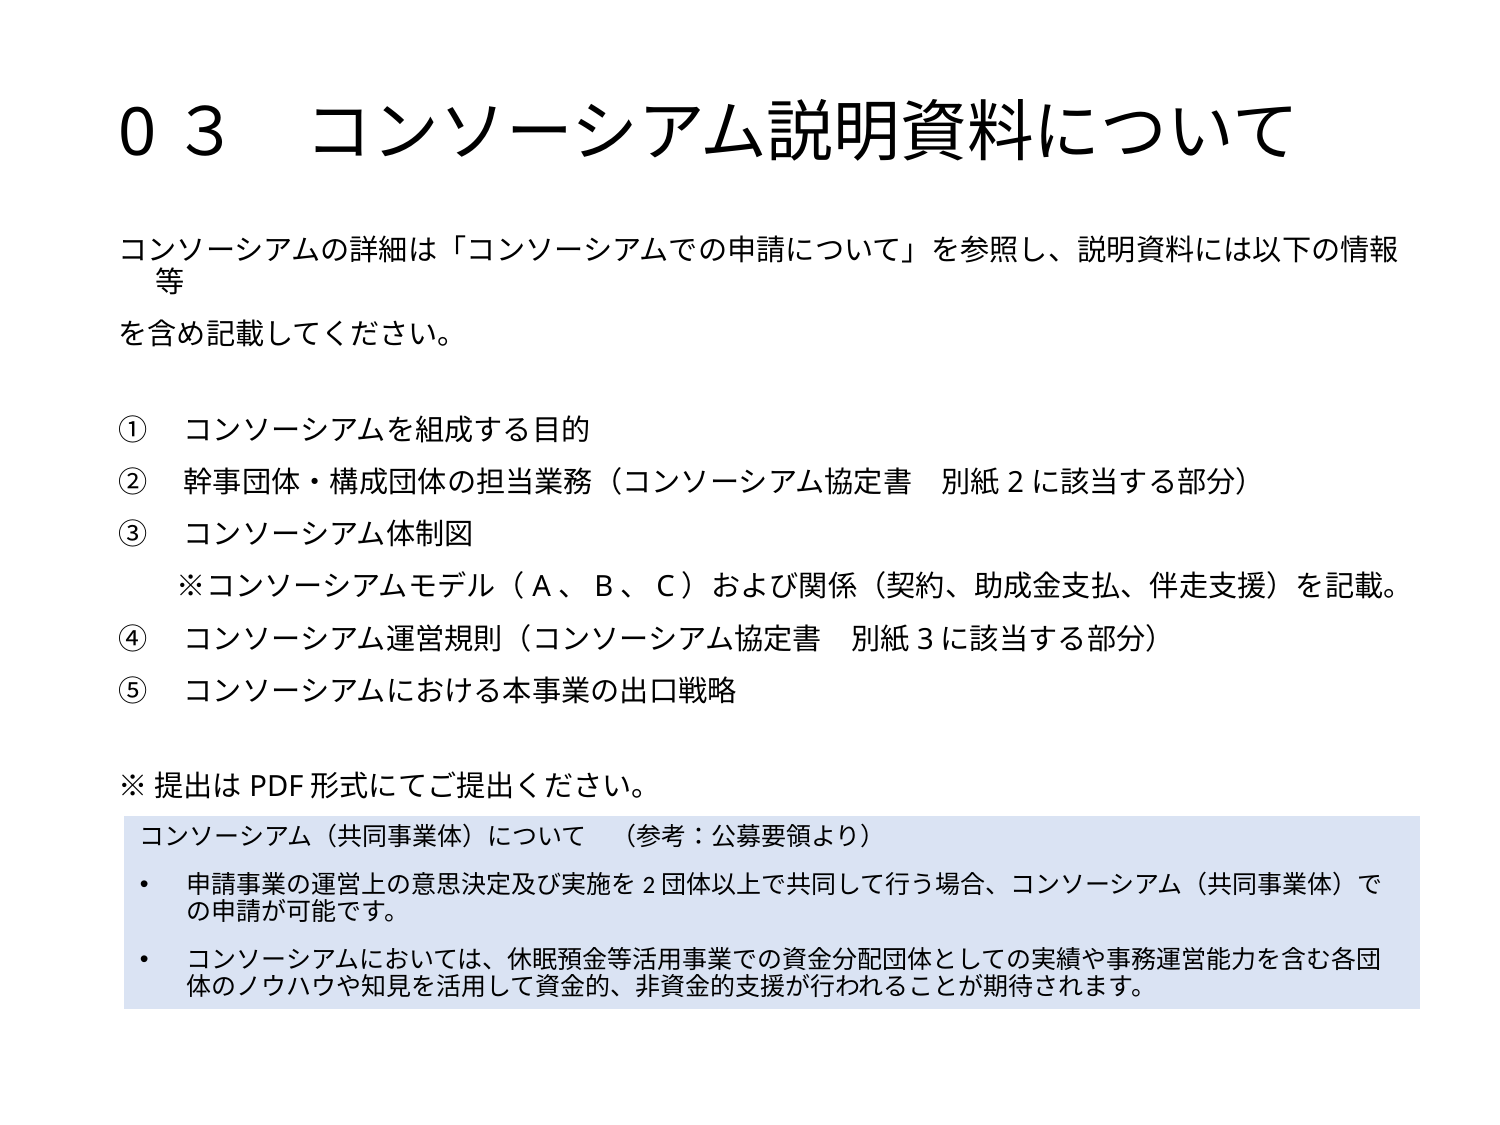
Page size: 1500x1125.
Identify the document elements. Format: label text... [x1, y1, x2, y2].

text_box コンソーシアム（共同事業体）について （参考：公募要領より） 申請事業の運営上の意思決定及び実施を2団体以上で共同して行う場合、コンソーシアム（共同事業体）での申請が可能です。 コンソーシアムにおいては、休眠預金等活用事業での資金分配団体としての実績や事務運営能力を含む各団体のノウハウや知見を活用して資金的、非資金的支援が行われることが期待されます。 [124, 816, 1420, 1009]
title 0３ コンソーシアム説明資料について [103, 21, 1397, 228]
list コンソーシアムの詳細は「コンソーシアムでの申請について」を参照し、説明資料には以下の情報等 を含め記載してください。 ① コンソーシアムを組成する目的 ② 幹事団体・構成団体の担当業務（コンソーシアム協定書 別紙2に該当する部分） ③ コンソーシアム体制図 ※コンソーシアムモデル（A、B、C）および関係（契約、助成金支払、伴走支援）を記載。 ④ コンソーシアム運営規則（コンソーシアム協定書 別紙3に該当する部分） ⑤ コンソーシアムにおける本事業の出口戦略 ※提出はPDF形式にてご提出ください。 [103, 228, 1441, 799]
